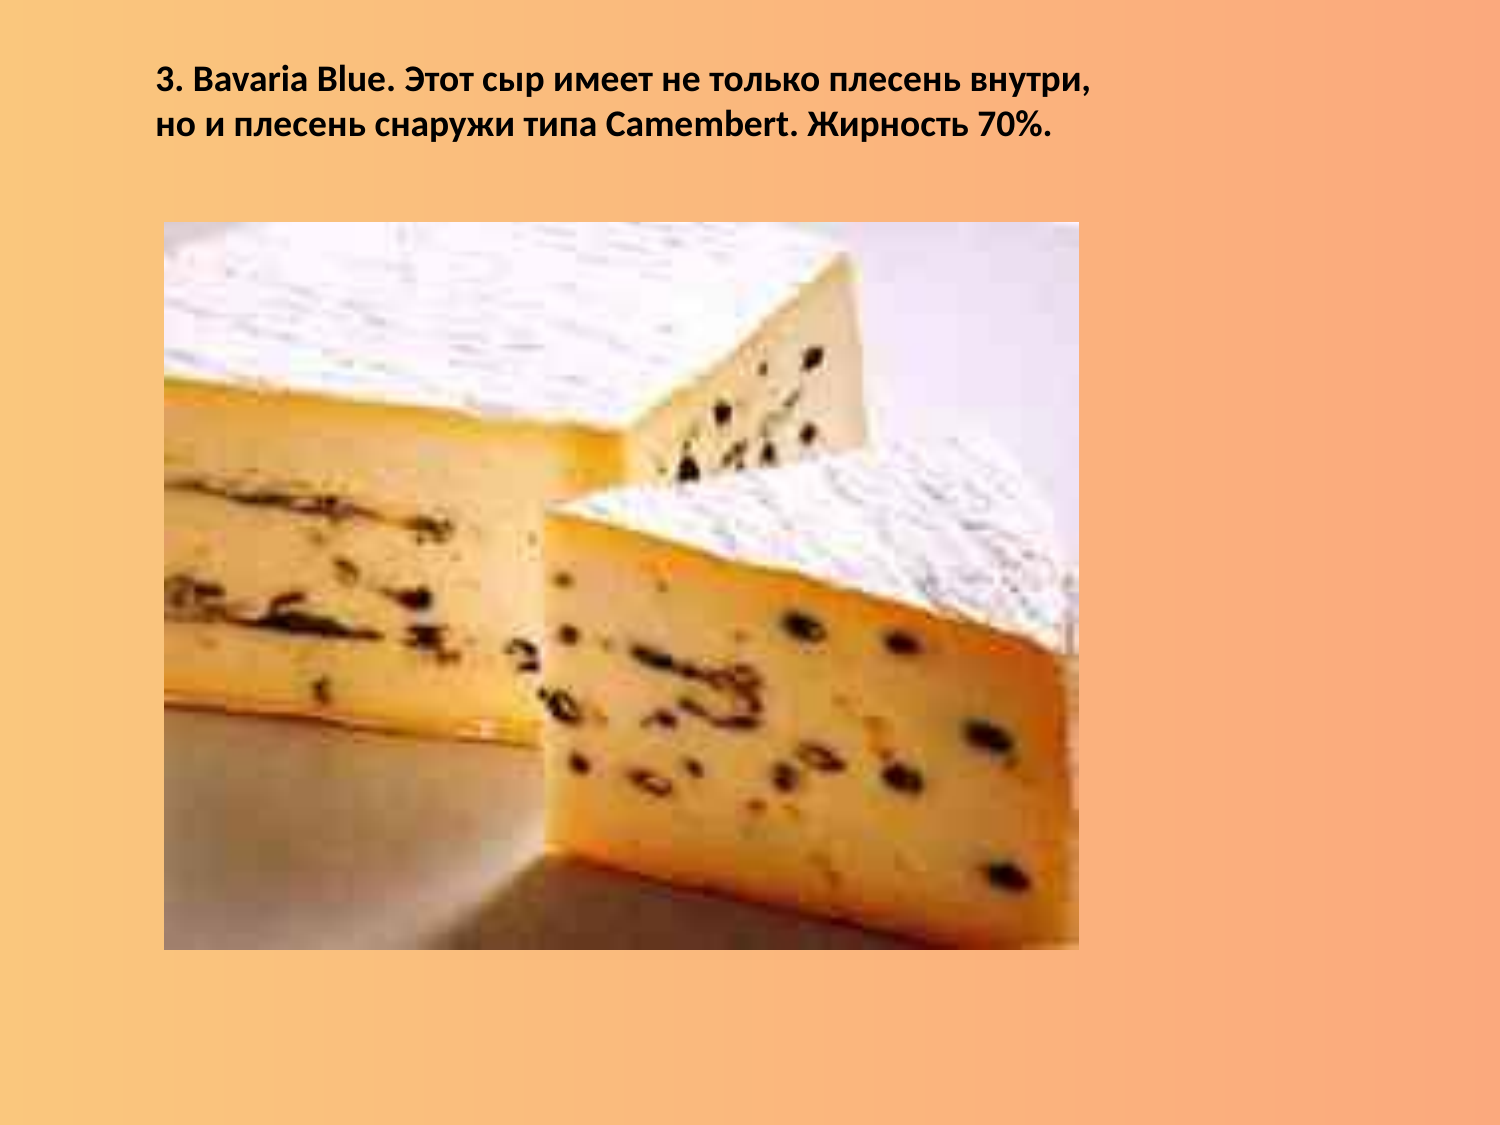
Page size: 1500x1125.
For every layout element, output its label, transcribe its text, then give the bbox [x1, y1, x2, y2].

picture [163, 222, 1079, 950]
text_box 3. Bavaria Blue. Этот сыр имеет не только плесень внутри, но и плесень снаружи типа Camembert. Жирность 70%. [140, 46, 1125, 152]
